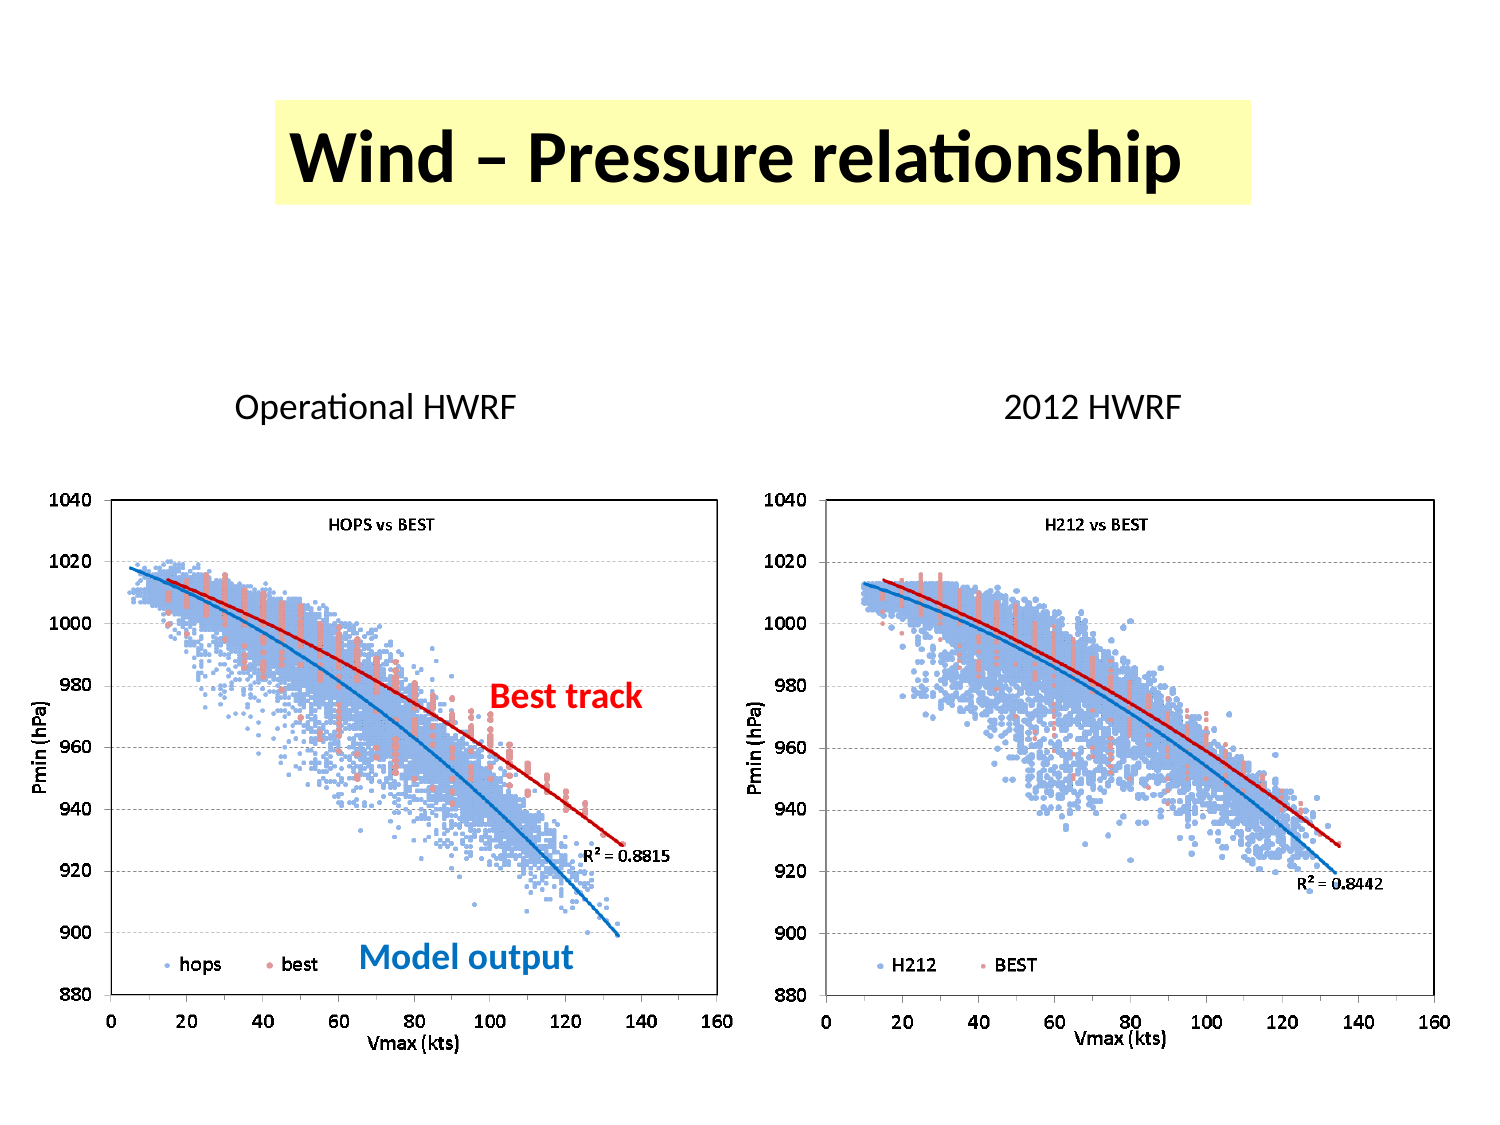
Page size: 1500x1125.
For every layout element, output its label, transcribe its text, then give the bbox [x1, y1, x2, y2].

text_box Operational HWRF [219, 374, 545, 435]
text_box 2012 HWRF [988, 374, 1252, 435]
picture [24, 487, 1455, 1058]
text_box Wind – Pressure relationship [275, 99, 1252, 205]
